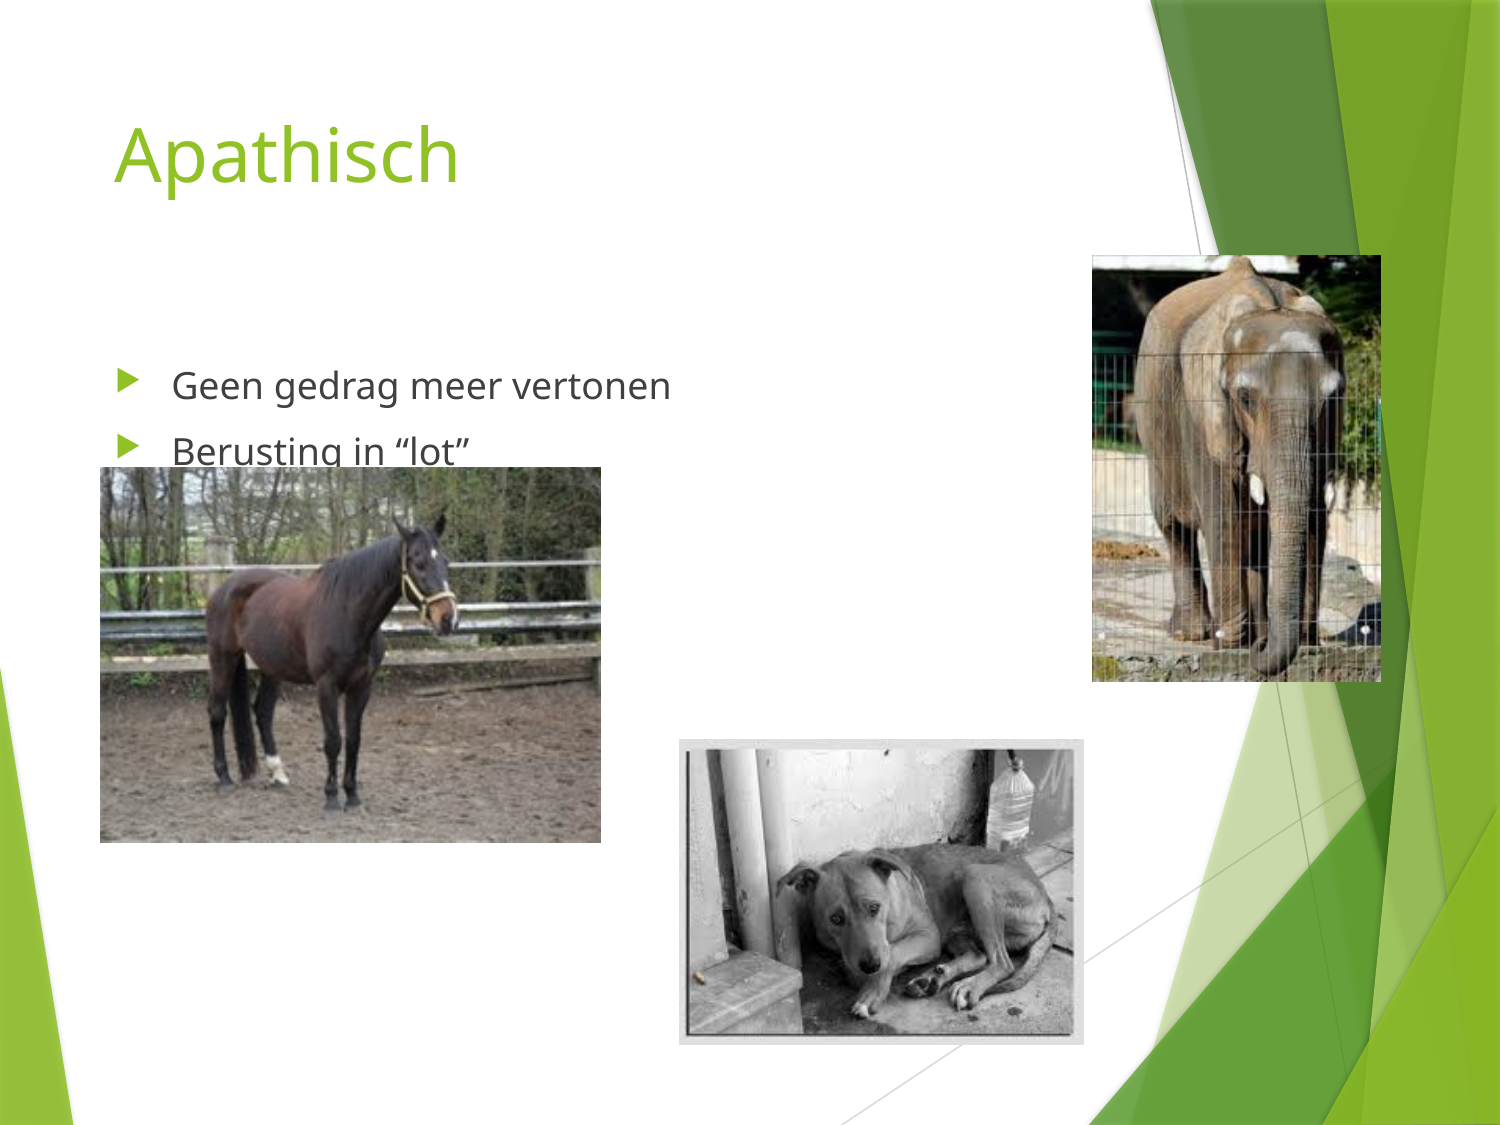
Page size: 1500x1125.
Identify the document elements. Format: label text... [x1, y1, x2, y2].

picture [1091, 254, 1381, 683]
title Apathisch [99, 99, 1142, 317]
picture [678, 739, 1085, 1045]
picture [99, 467, 601, 844]
list Geen gedrag meer vertonen Berusting in “lot” [99, 354, 1142, 992]
